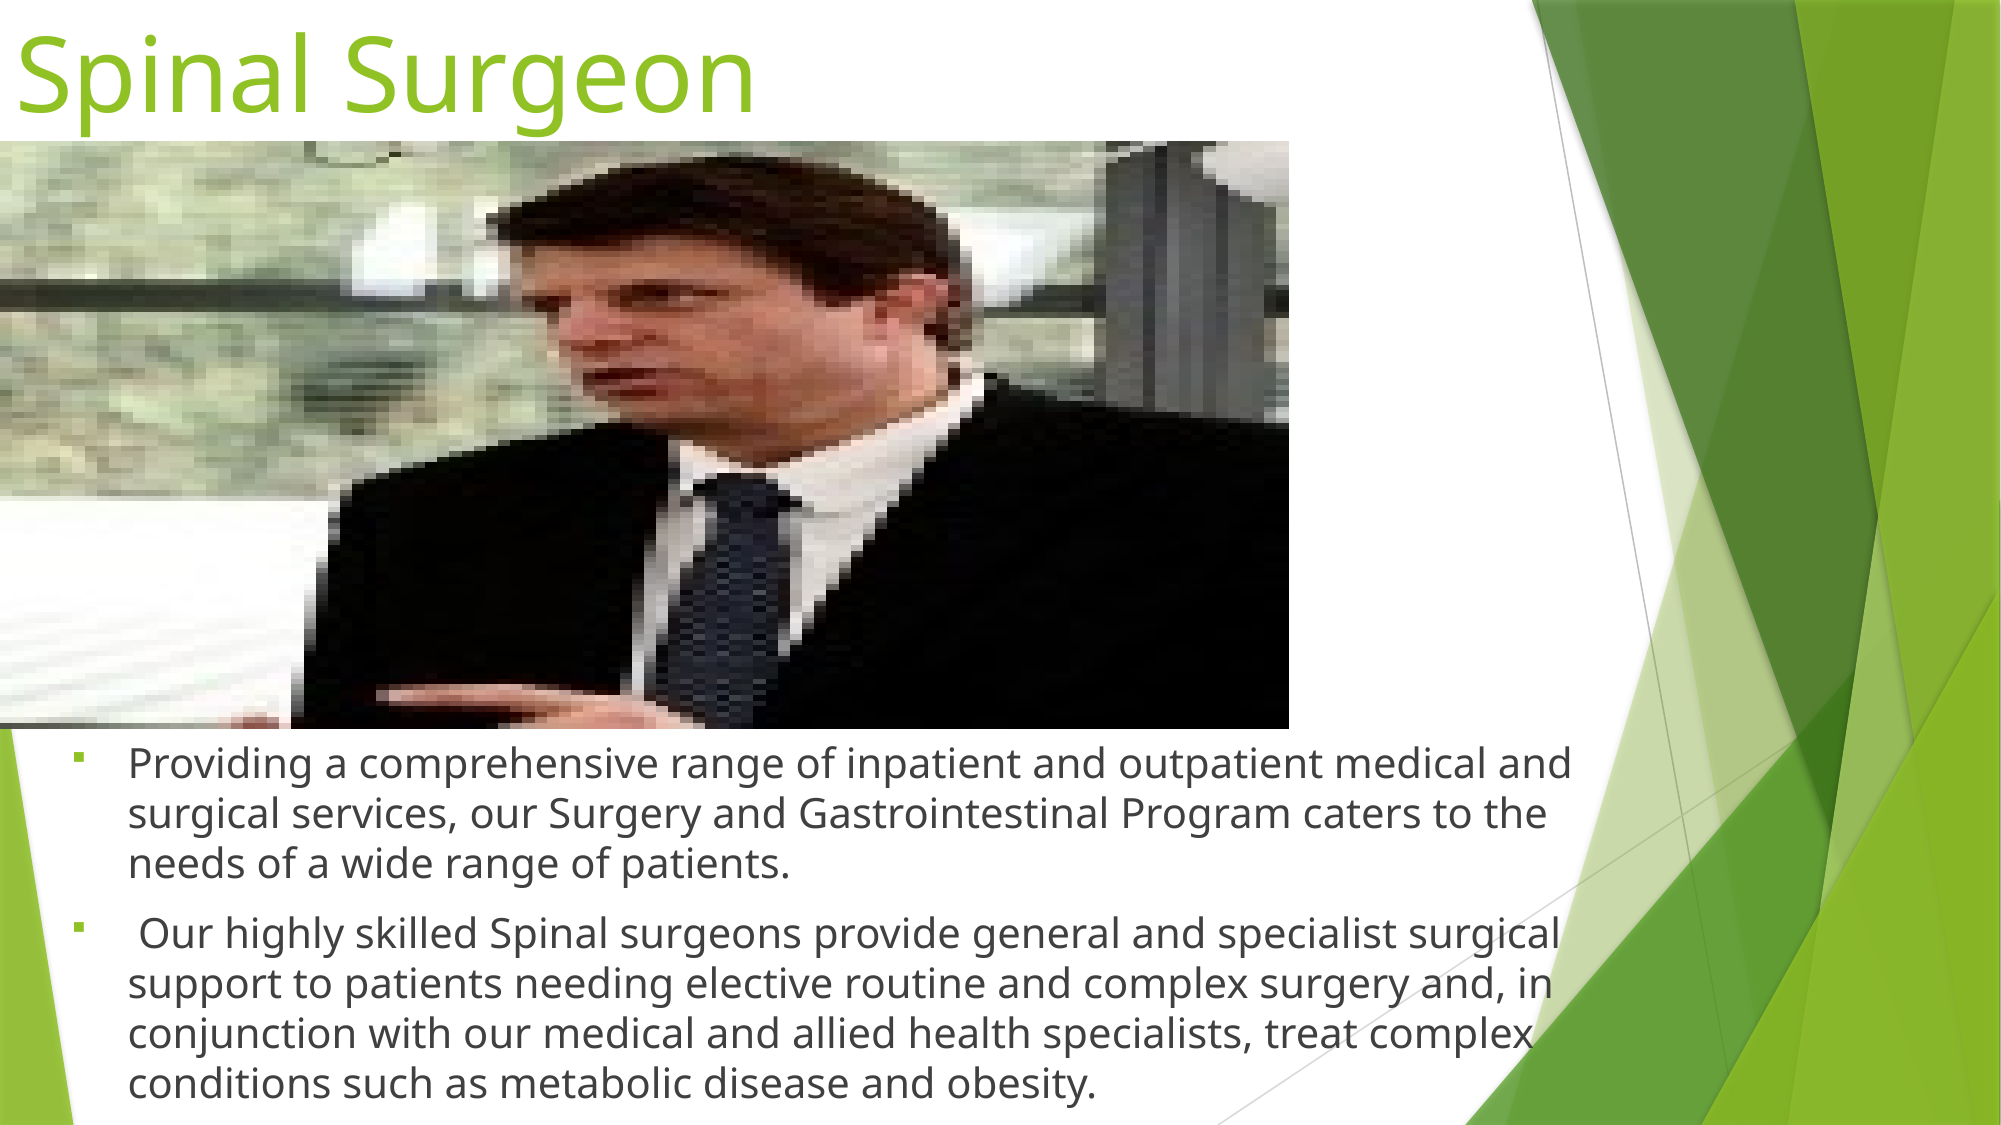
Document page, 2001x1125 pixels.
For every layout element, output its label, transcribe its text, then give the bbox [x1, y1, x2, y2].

picture [0, 141, 1290, 730]
title Spinal Surgeon [0, 0, 1411, 217]
list Providing a comprehensive range of inpatient and outpatient medical and surgical services, our Surgery and Gastrointestinal Program caters to the needs of a wide range of patients. Our highly skilled Spinal surgeons provide general and specialist surgical support to patients needing elective routine and complex surgery and, in conjunction with our medical and allied health specialists, treat complex conditions such as metabolic disease and obesity. [56, 728, 1663, 1125]
